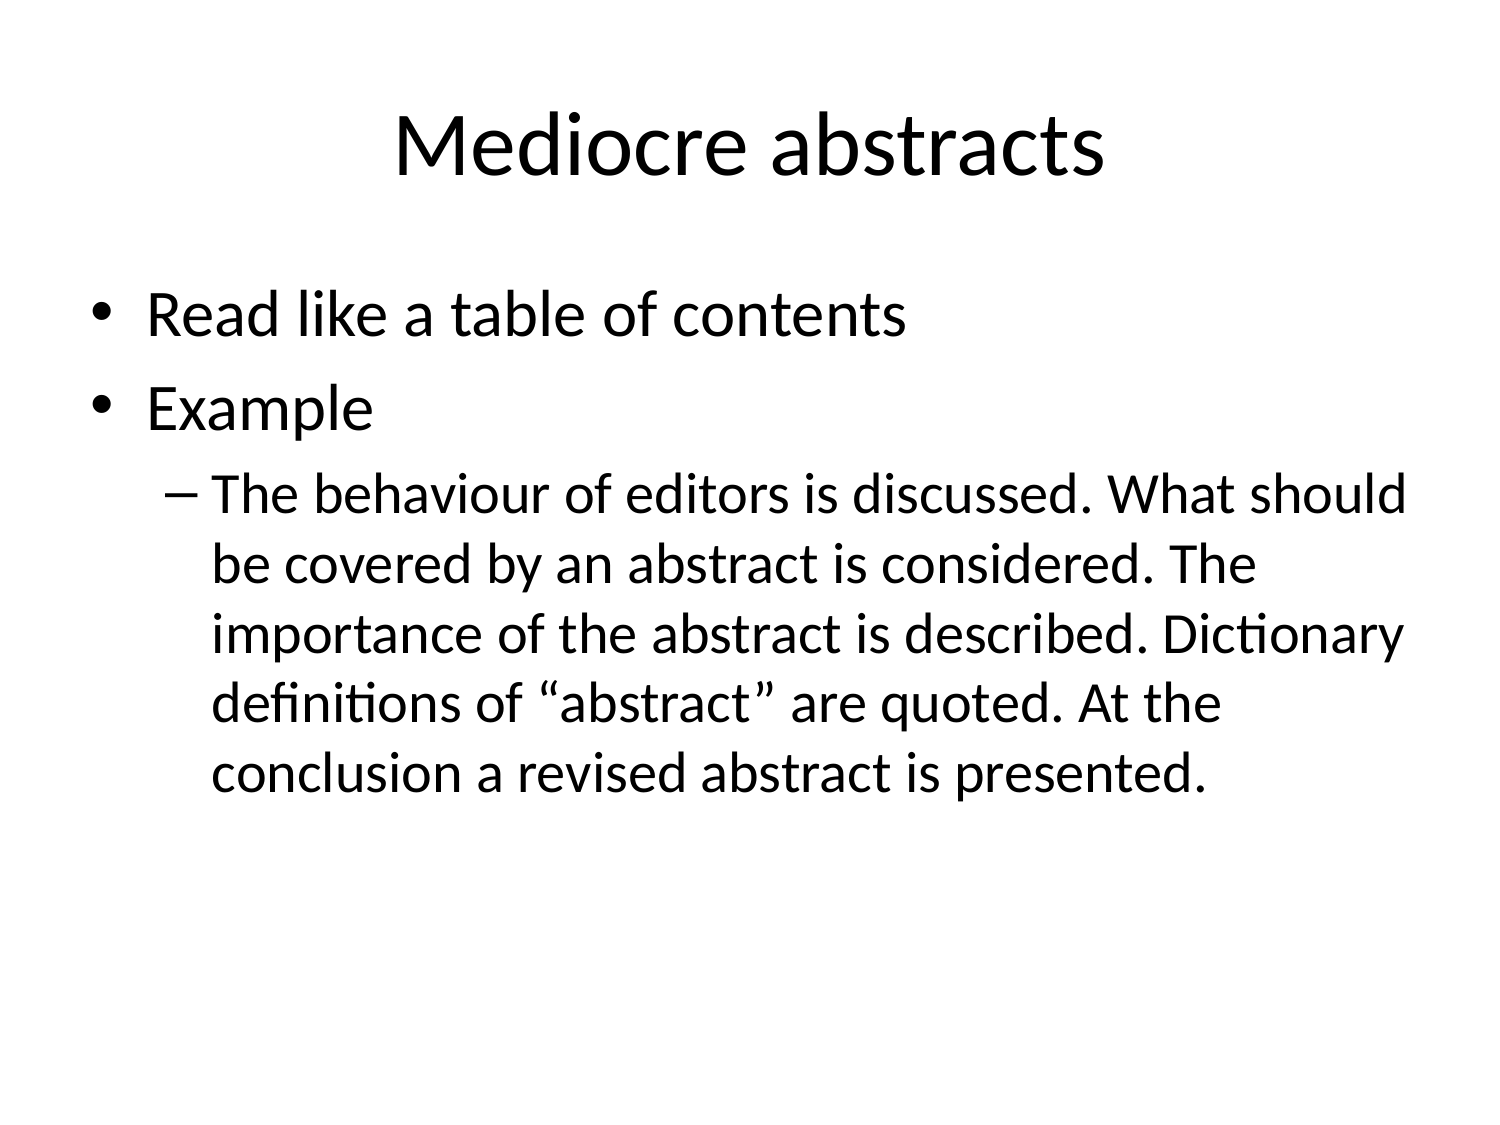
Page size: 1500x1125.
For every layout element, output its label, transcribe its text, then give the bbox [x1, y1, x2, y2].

list Read like a table of contents Example The behaviour of editors is discussed. What should be covered by an abstract is considered. The importance of the abstract is described. Dictionary definitions of “abstract” are quoted. At the conclusion a revised abstract is presented. [75, 262, 1425, 1005]
title Mediocre abstracts [75, 45, 1425, 233]
